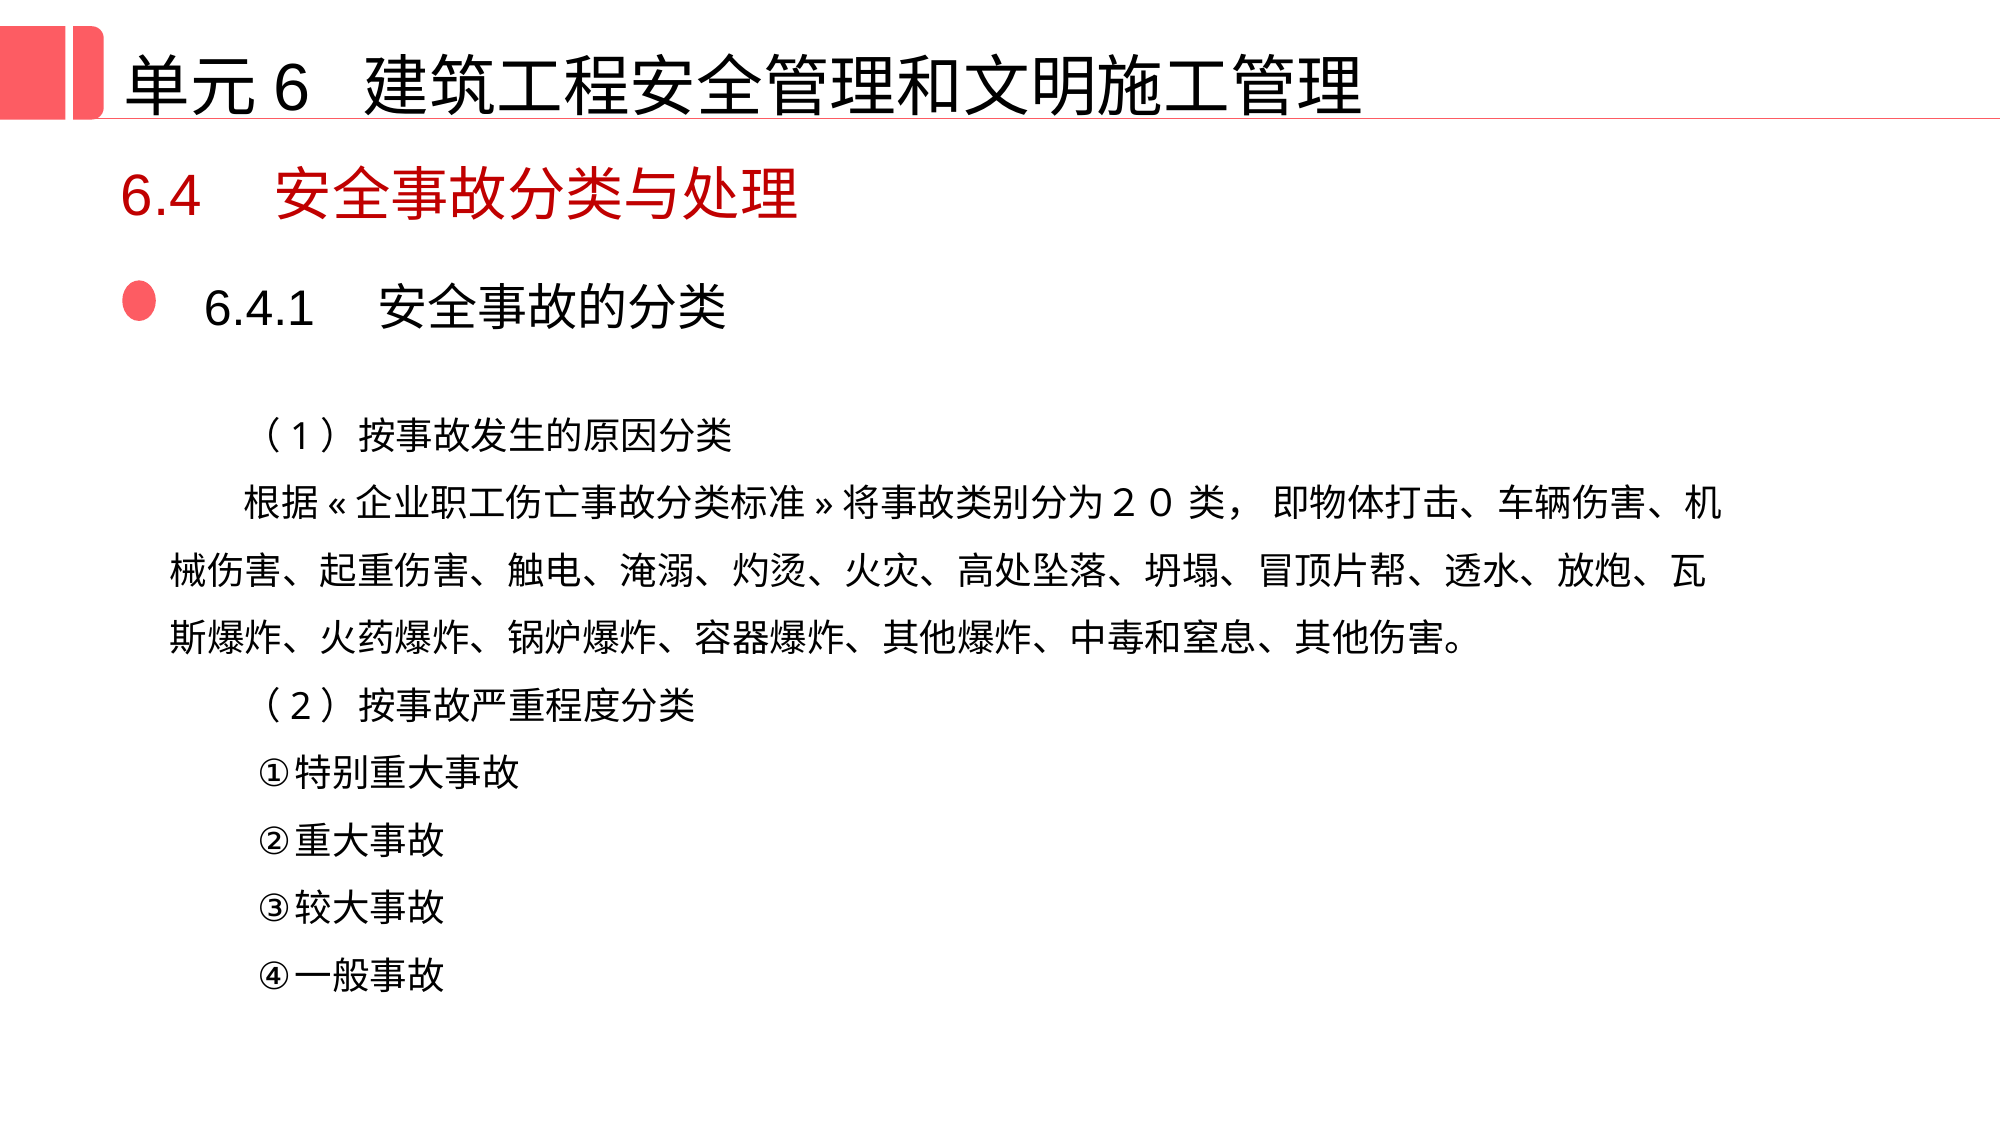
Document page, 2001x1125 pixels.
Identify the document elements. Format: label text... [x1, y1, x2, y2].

text_box [122, 280, 156, 321]
text_box （1）按事故发生的原因分类 根据«企业职工伤亡事故分类标准»将事故类别分为２０ 类， 即物体打击、车辆伤害、机械伤害、起重伤害、触电、淹溺、灼烫、火灾、高处坠落、坍塌、冒顶片帮、透水、放炮、瓦斯爆炸、火药爆炸、锅炉爆炸、容器爆炸、其他爆炸、中毒和窒息、其他伤害。 （2）按事故严重程度分类 特别重大事故 重大事故 较大事故 一般事故 [154, 381, 1755, 1005]
text_box 6.4 安全事故分类与处理 [105, 149, 814, 235]
list 单元6 建筑工程安全管理和文明施工管理 [108, 12, 1891, 248]
text_box 6.4.1 安全事故的分类 [189, 268, 1177, 344]
